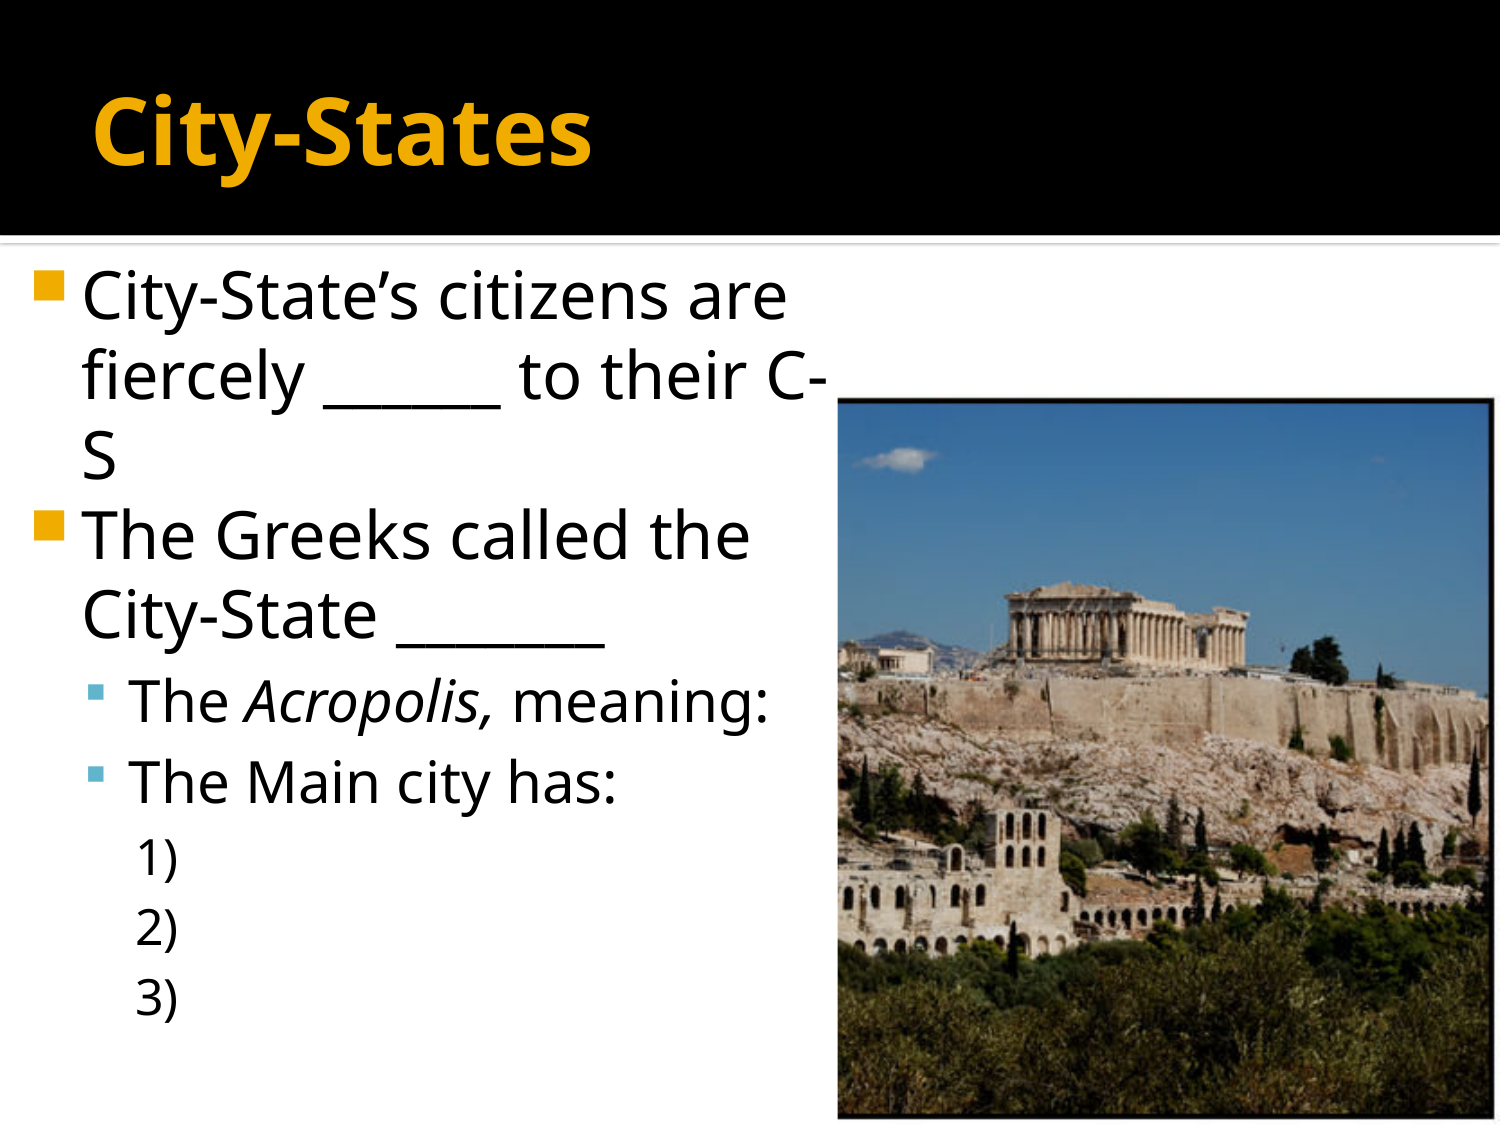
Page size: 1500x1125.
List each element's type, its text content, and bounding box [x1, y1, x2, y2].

picture [837, 393, 1500, 1125]
title City-States [75, 25, 1425, 231]
list City-State’s citizens are fiercely ______ to their C-S The Greeks called the City-State _______ The Acropolis, meaning: The Main city has: 1) 2) 3) [0, 237, 850, 1125]
